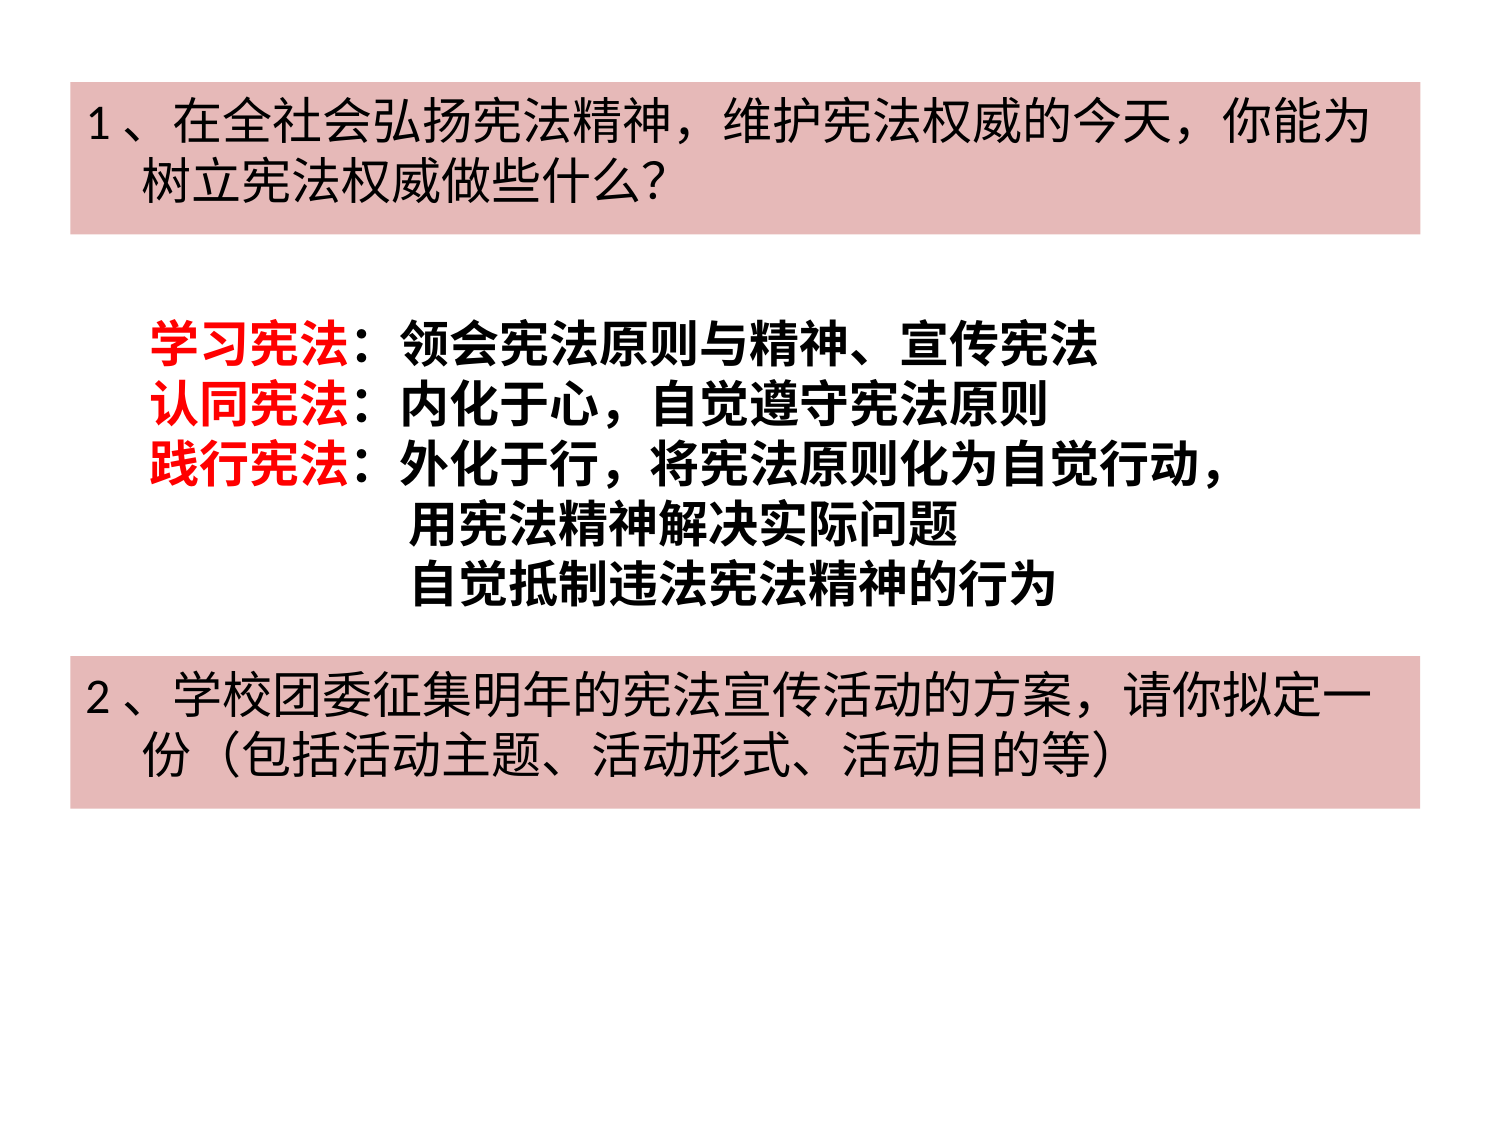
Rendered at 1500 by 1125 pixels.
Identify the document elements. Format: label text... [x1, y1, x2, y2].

text_box 学习宪法：领会宪法原则与精神、宣传宪法 认同宪法：内化于心，自觉遵守宪法原则 践行宪法：外化于行，将宪法原则化为自觉行动， 用宪法精神解决实际问题 自觉抵制违法宪法精神的行为 [134, 304, 1265, 656]
list 1、在全社会弘扬宪法精神，维护宪法权威的今天，你能为树立宪法权威做些什么？ [70, 82, 1421, 235]
text_box 2、学校团委征集明年的宪法宣传活动的方案，请你拟定一份（包括活动主题、活动形式、活动目的等） [70, 656, 1421, 809]
